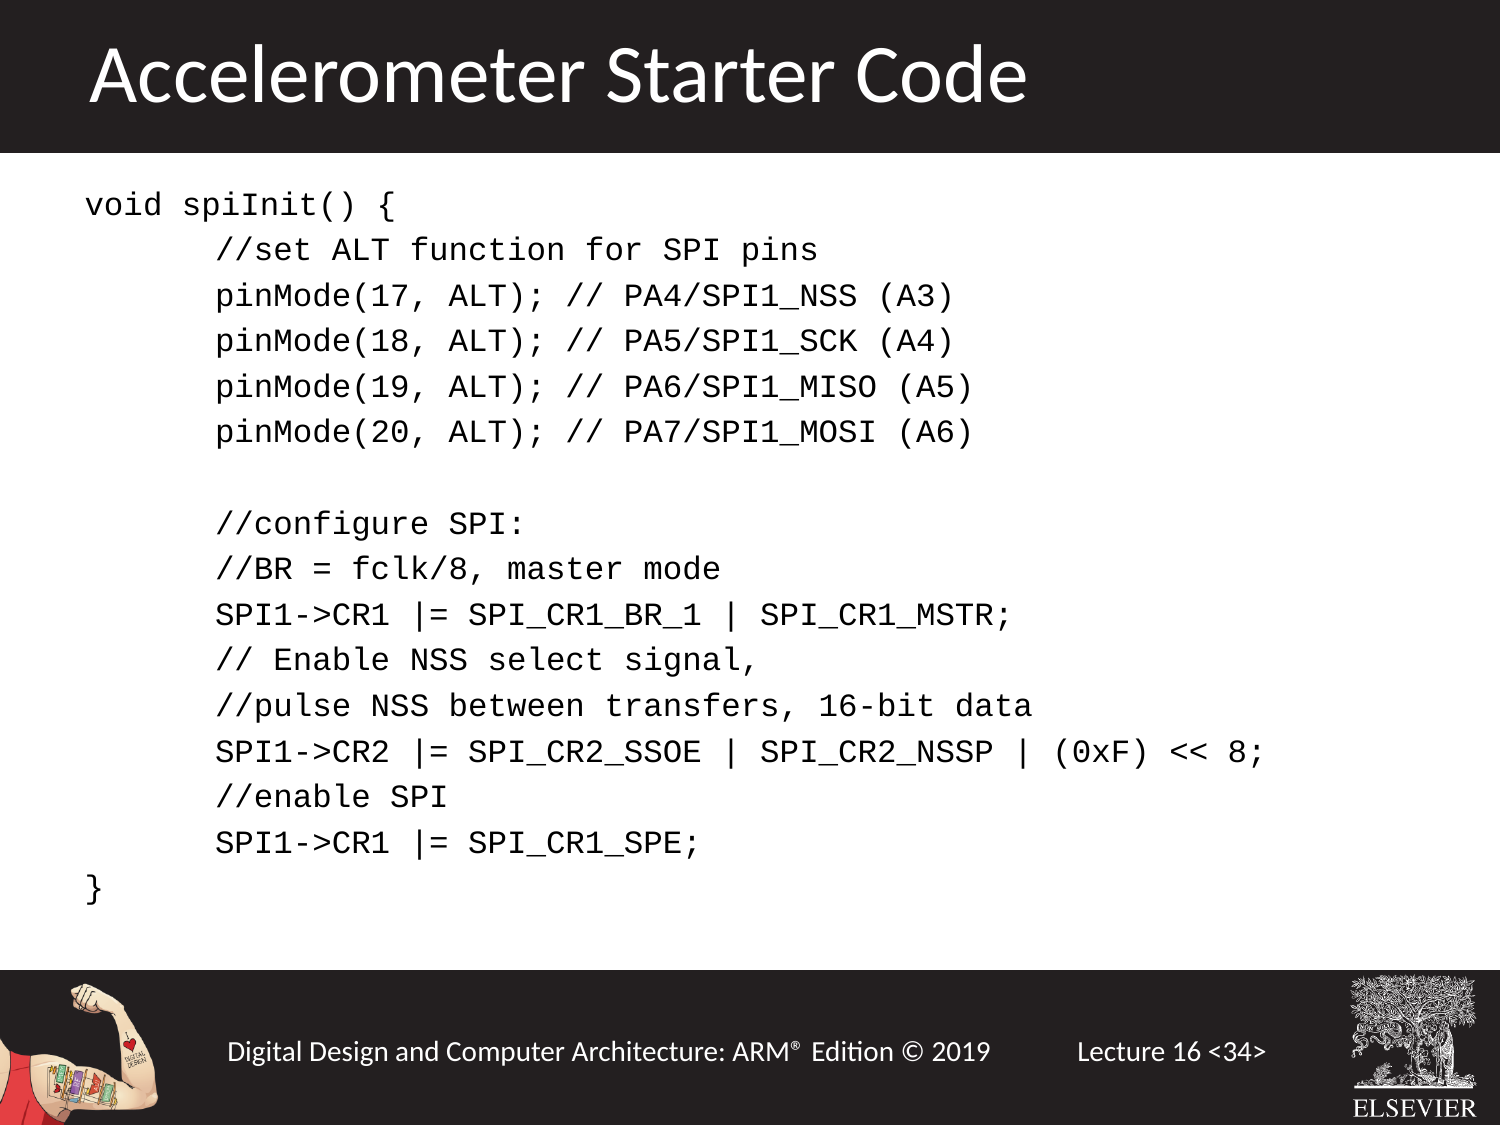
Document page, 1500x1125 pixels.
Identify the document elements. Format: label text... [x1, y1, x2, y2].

picture [1350, 974, 1477, 1117]
text_box Accelerometer Starter Code [74, 11, 1470, 126]
text_box void spiInit() { //set ALT function for SPI pins pinMode(17, ALT); // PA4/SPI1_NSS (A3) pinMode(18, ALT); // PA5/SPI1_SCK (A4) pinMode(19, ALT); // PA6/SPI1_MISO (A5) pinMode(20, ALT); // PA7/SPI1_MOSI (A6) //configure SPI: //BR = fclk/8, master mode SPI1->CR1 |= SPI_CR1_BR_1 | SPI_CR1_MSTR; // Enable NSS select signal, //pulse NSS between transfers, 16-bit data SPI1->CR2 |= SPI_CR2_SSOE | SPI_CR2_NSSP | (0xF) << 8; //enable SPI SPI1->CR1 |= SPI_CR1_SPE; } [69, 174, 1470, 918]
picture [0, 979, 163, 1125]
